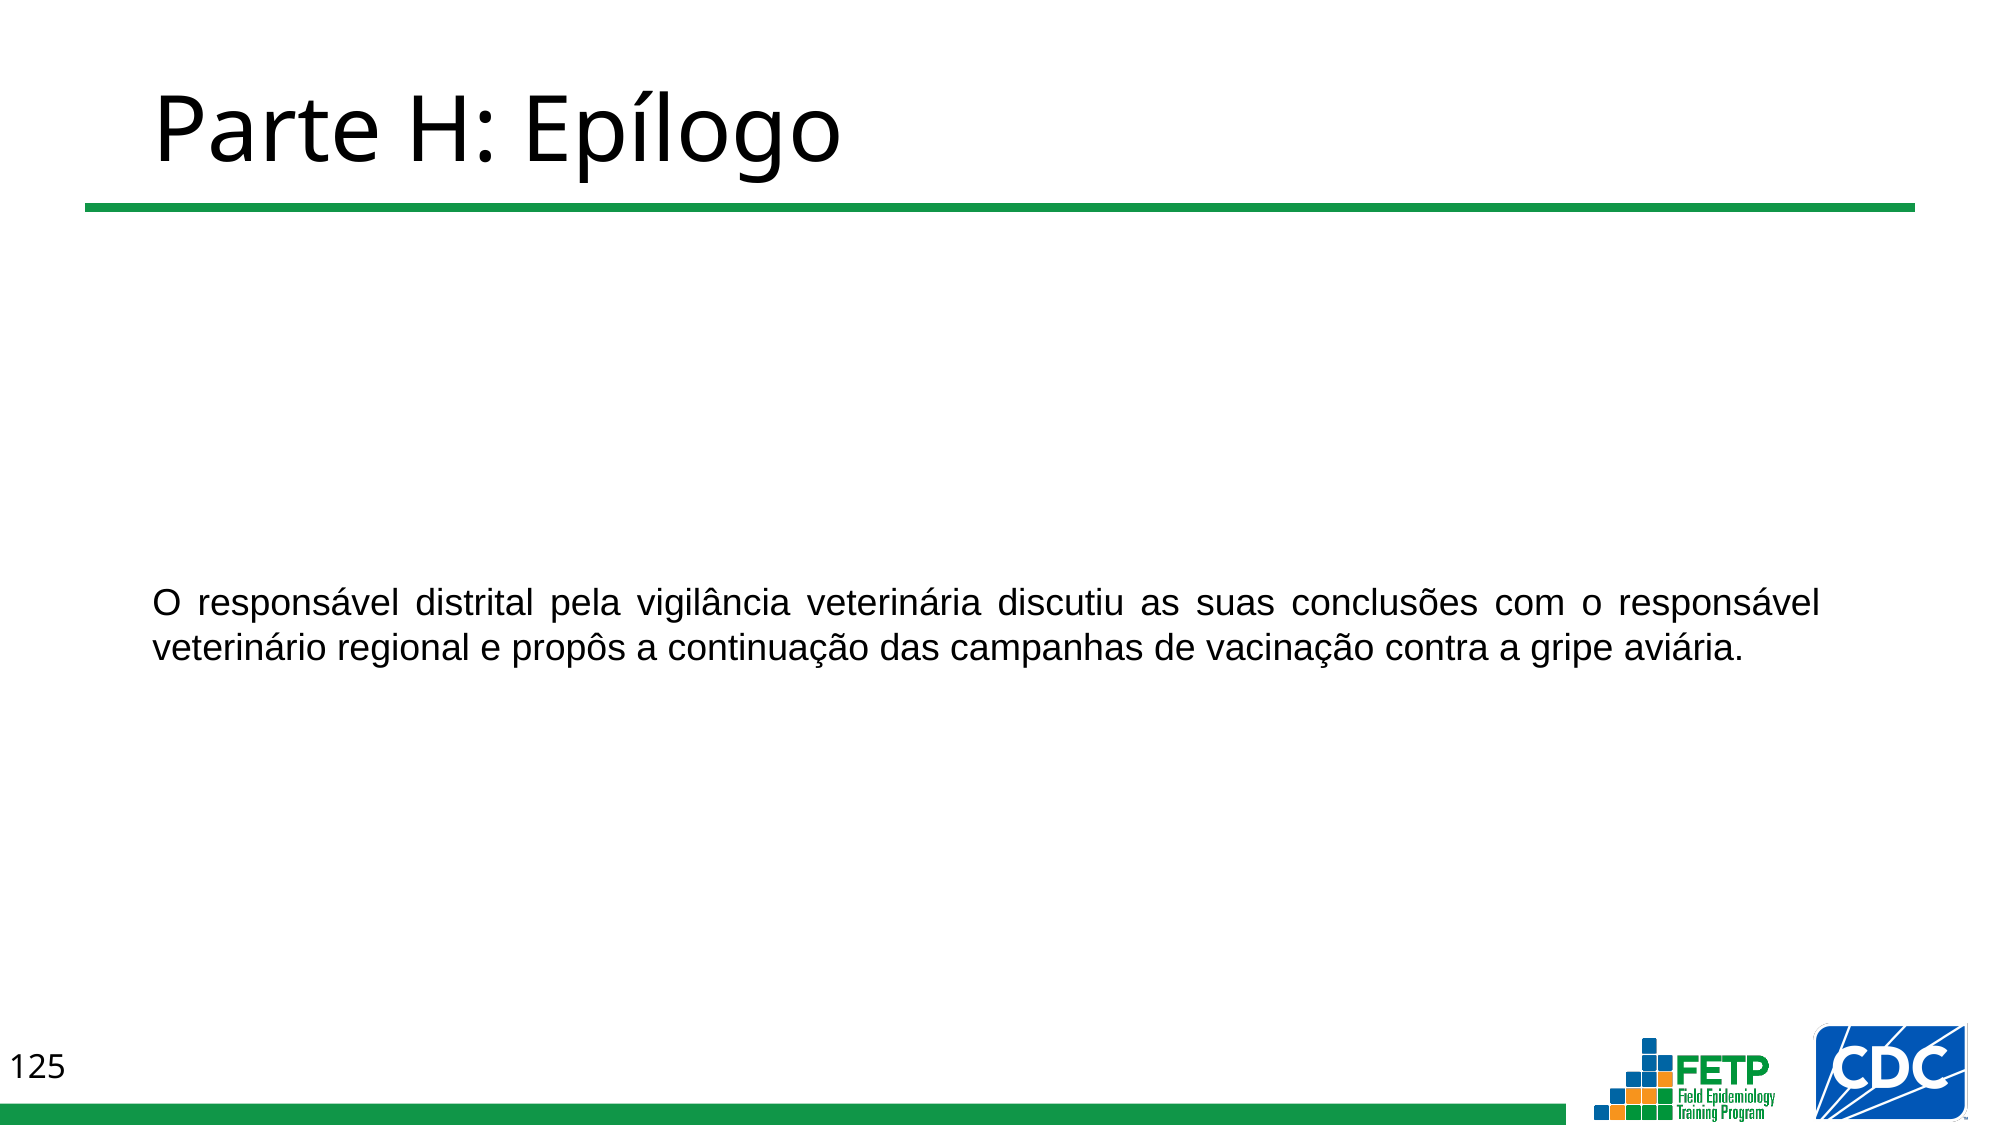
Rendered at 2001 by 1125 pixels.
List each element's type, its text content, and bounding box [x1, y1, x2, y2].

title Parte H: Epílogo [137, 75, 1863, 207]
list O responsável distrital pela vigilância veterinária discutiu as suas conclusões com o responsável veterinário regional e propôs a continuação das campanhas de vacinação contra a gripe aviária. [137, 242, 1836, 1004]
picture [1813, 1023, 1968, 1122]
picture [1594, 1038, 1775, 1122]
